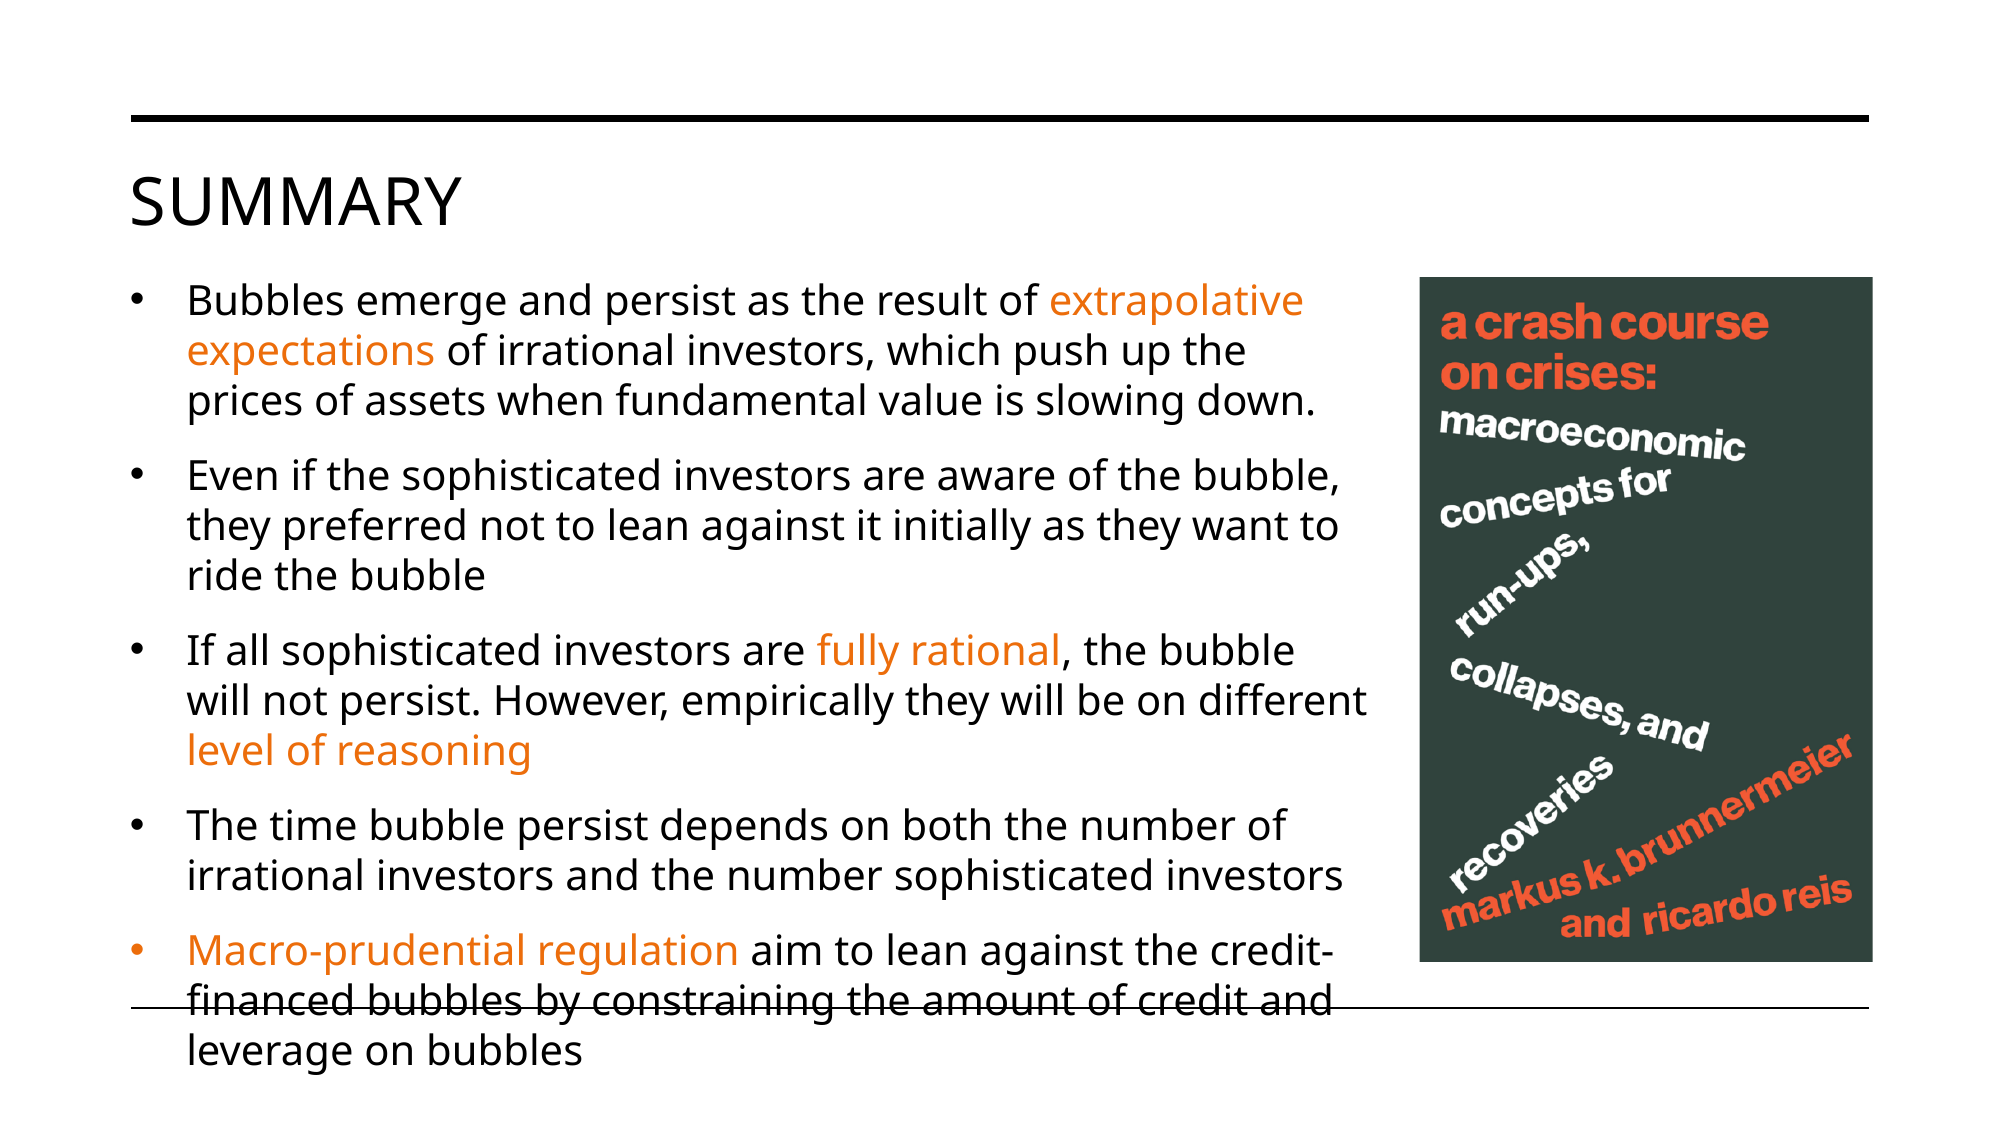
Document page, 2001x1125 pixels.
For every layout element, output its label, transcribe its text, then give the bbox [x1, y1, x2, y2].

list Bubbles emerge and persist as the result of extrapolative expectations of irrational investors, which push up the prices of assets when fundamental value is slowing down. Even if the sophisticated investors are aware of the bubble, they preferred not to lean against it initially as they want to ride the bubble If all sophisticated investors are fully rational, the bubble will not persist. However, empirically they will be on different level of reasoning The time bubble persist depends on both the number of irrational investors and the number sophisticated investors Macro-prudential regulation aim to lean against the credit-financed bubbles by constraining the amount of credit and leverage on bubbles [114, 265, 1383, 973]
title Summary [114, 151, 944, 265]
picture [1419, 277, 1873, 962]
